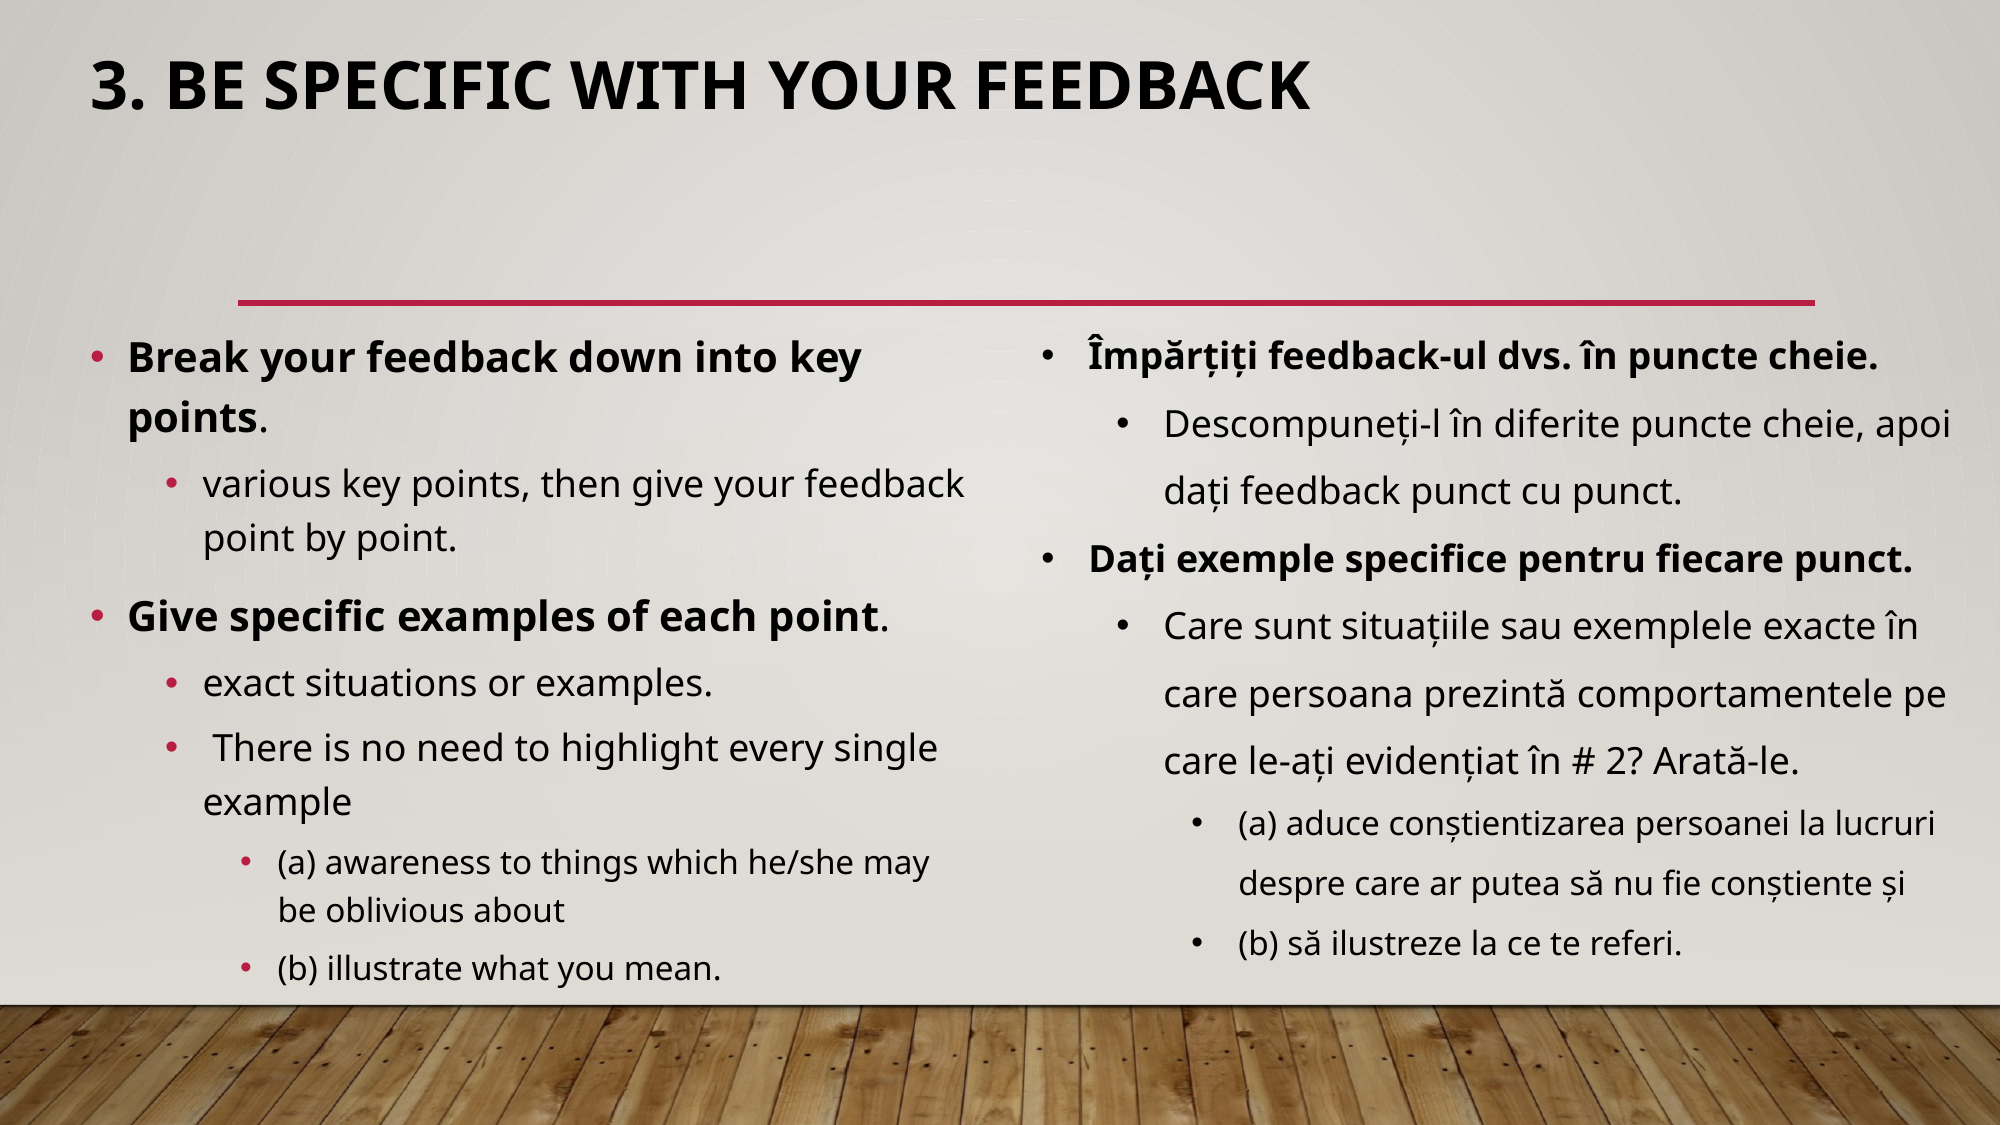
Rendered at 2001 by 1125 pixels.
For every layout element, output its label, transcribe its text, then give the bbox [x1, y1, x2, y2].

list Break your feedback down into key points. various key points, then give your feedback point by point. Give specific examples of each point. exact situations or examples. There is no need to highlight every single example (a) awareness to things which he/she may be oblivious about (b) illustrate what you mean. [75, 313, 992, 932]
text_box Împărțiți feedback-ul dvs. în puncte cheie. Descompuneți-l în diferite puncte cheie, apoi dați feedback punct cu punct. Dați exemple specifice pentru fiecare punct. Care sunt situațiile sau exemplele exacte în care persoana prezintă comportamentele pe care le-ați evidențiat în # 2? Arată-le. (a) aduce conștientizarea persoanei la lucruri despre care ar putea să nu fie conștiente și (b) să ilustreze la ce te referi. [1026, 257, 1977, 970]
title 3. Be specific with your feedback [75, 44, 1651, 217]
picture [0, 1005, 2000, 1125]
